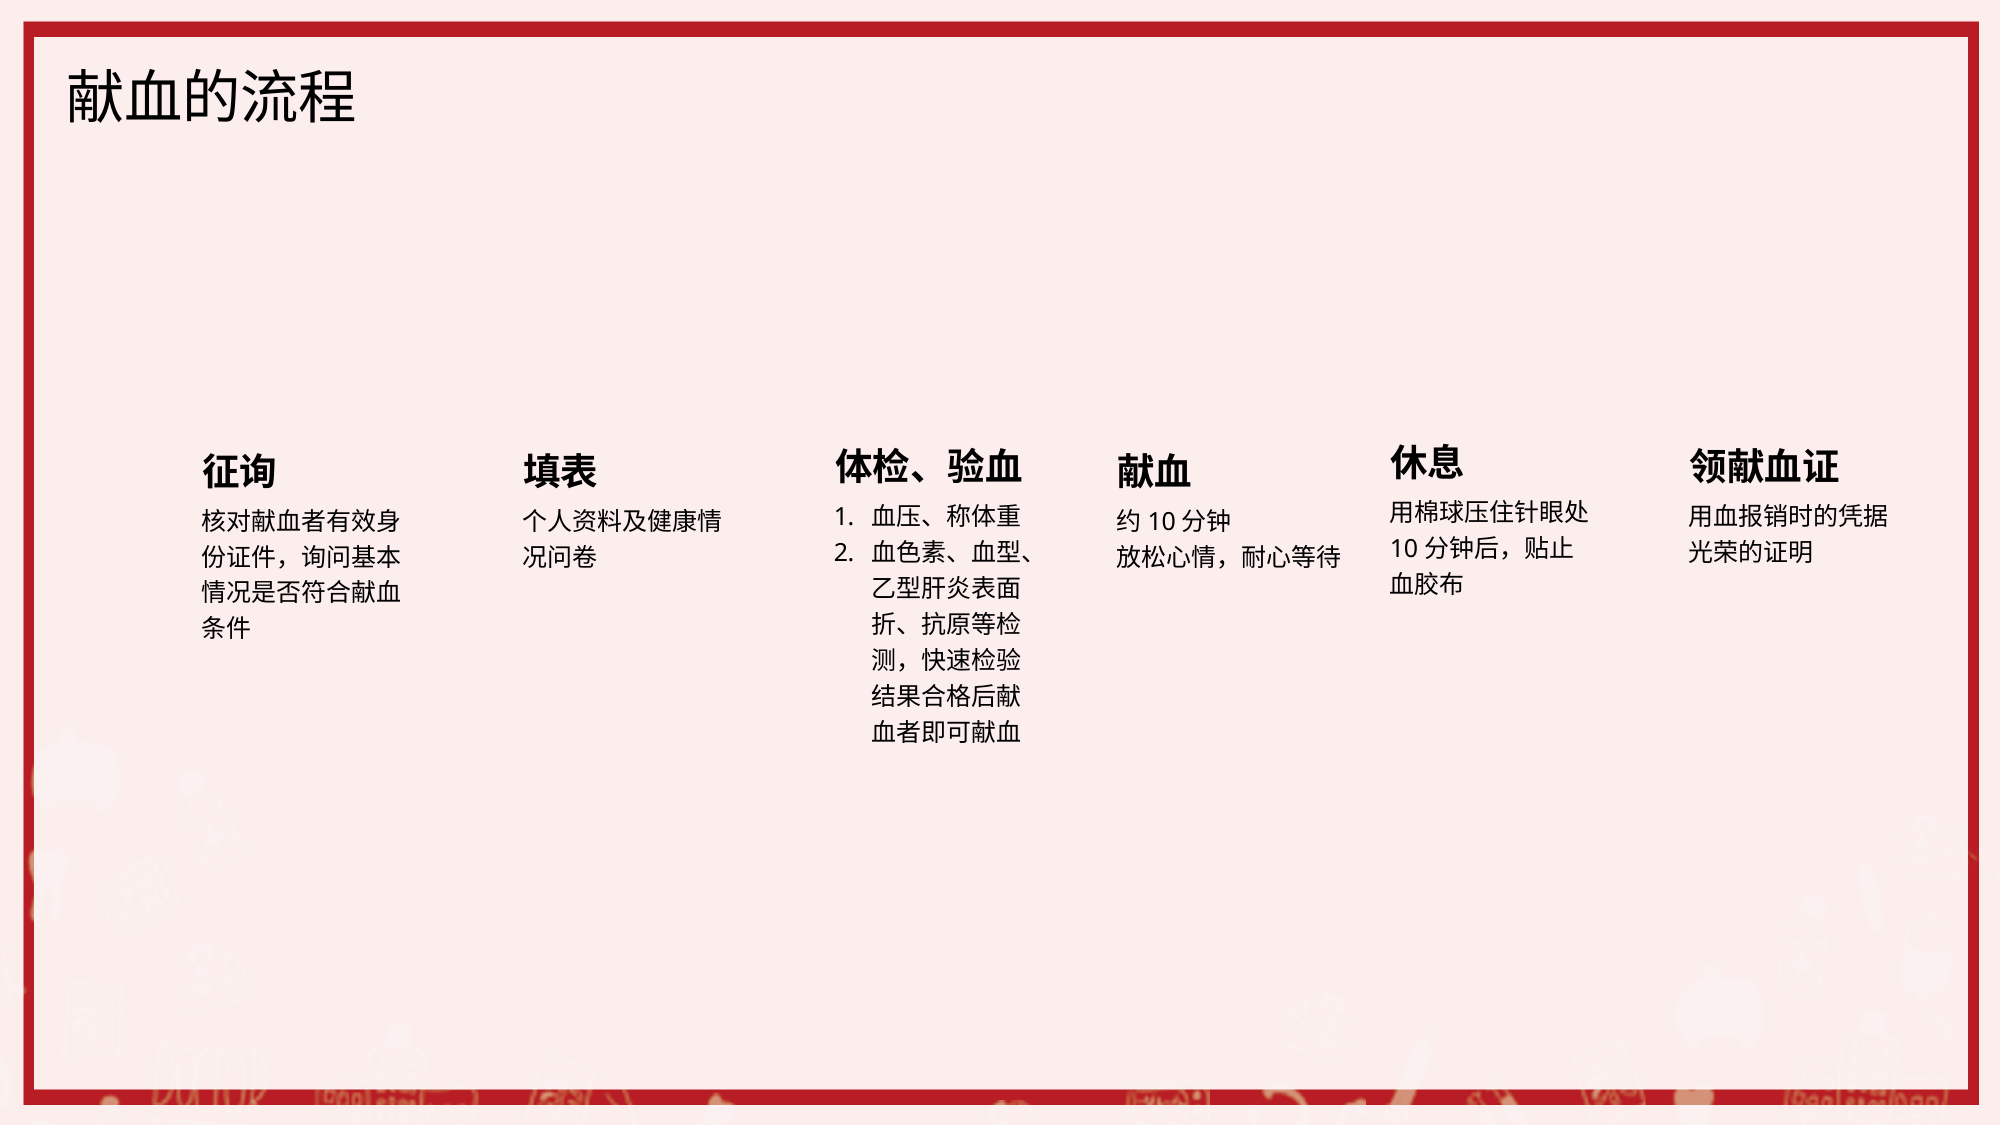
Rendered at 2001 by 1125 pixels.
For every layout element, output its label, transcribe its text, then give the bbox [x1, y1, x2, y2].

text_box 领献血证 [1674, 426, 1855, 496]
text_box 填表 [508, 431, 614, 500]
text_box 献血 [1102, 431, 1208, 500]
text_box 约10分钟 放松心情，耐心等待 [1101, 491, 1361, 579]
text_box 用棉球压住针眼处10分钟后，贴止血胶布 [1375, 483, 1607, 606]
text_box 献血的流程 [51, 52, 829, 138]
text_box 核对献血者有效身份证件，询问基本情况是否符合献血条件 [187, 491, 421, 651]
text_box 个人资料及健康情况问卷 [507, 491, 742, 579]
text_box 用血报销时的凭据 光荣的证明 [1673, 487, 1933, 574]
text_box 休息 [1375, 422, 1481, 491]
text_box 征询 [187, 431, 293, 500]
picture [0, 0, 2000, 1125]
text_box 血压、称体重 血色素、血型、乙型肝炎表面折、抗原等检测，快速检验结果合格后献血者即可献血 [819, 487, 1053, 754]
text_box 体检、验血 [820, 426, 1038, 496]
